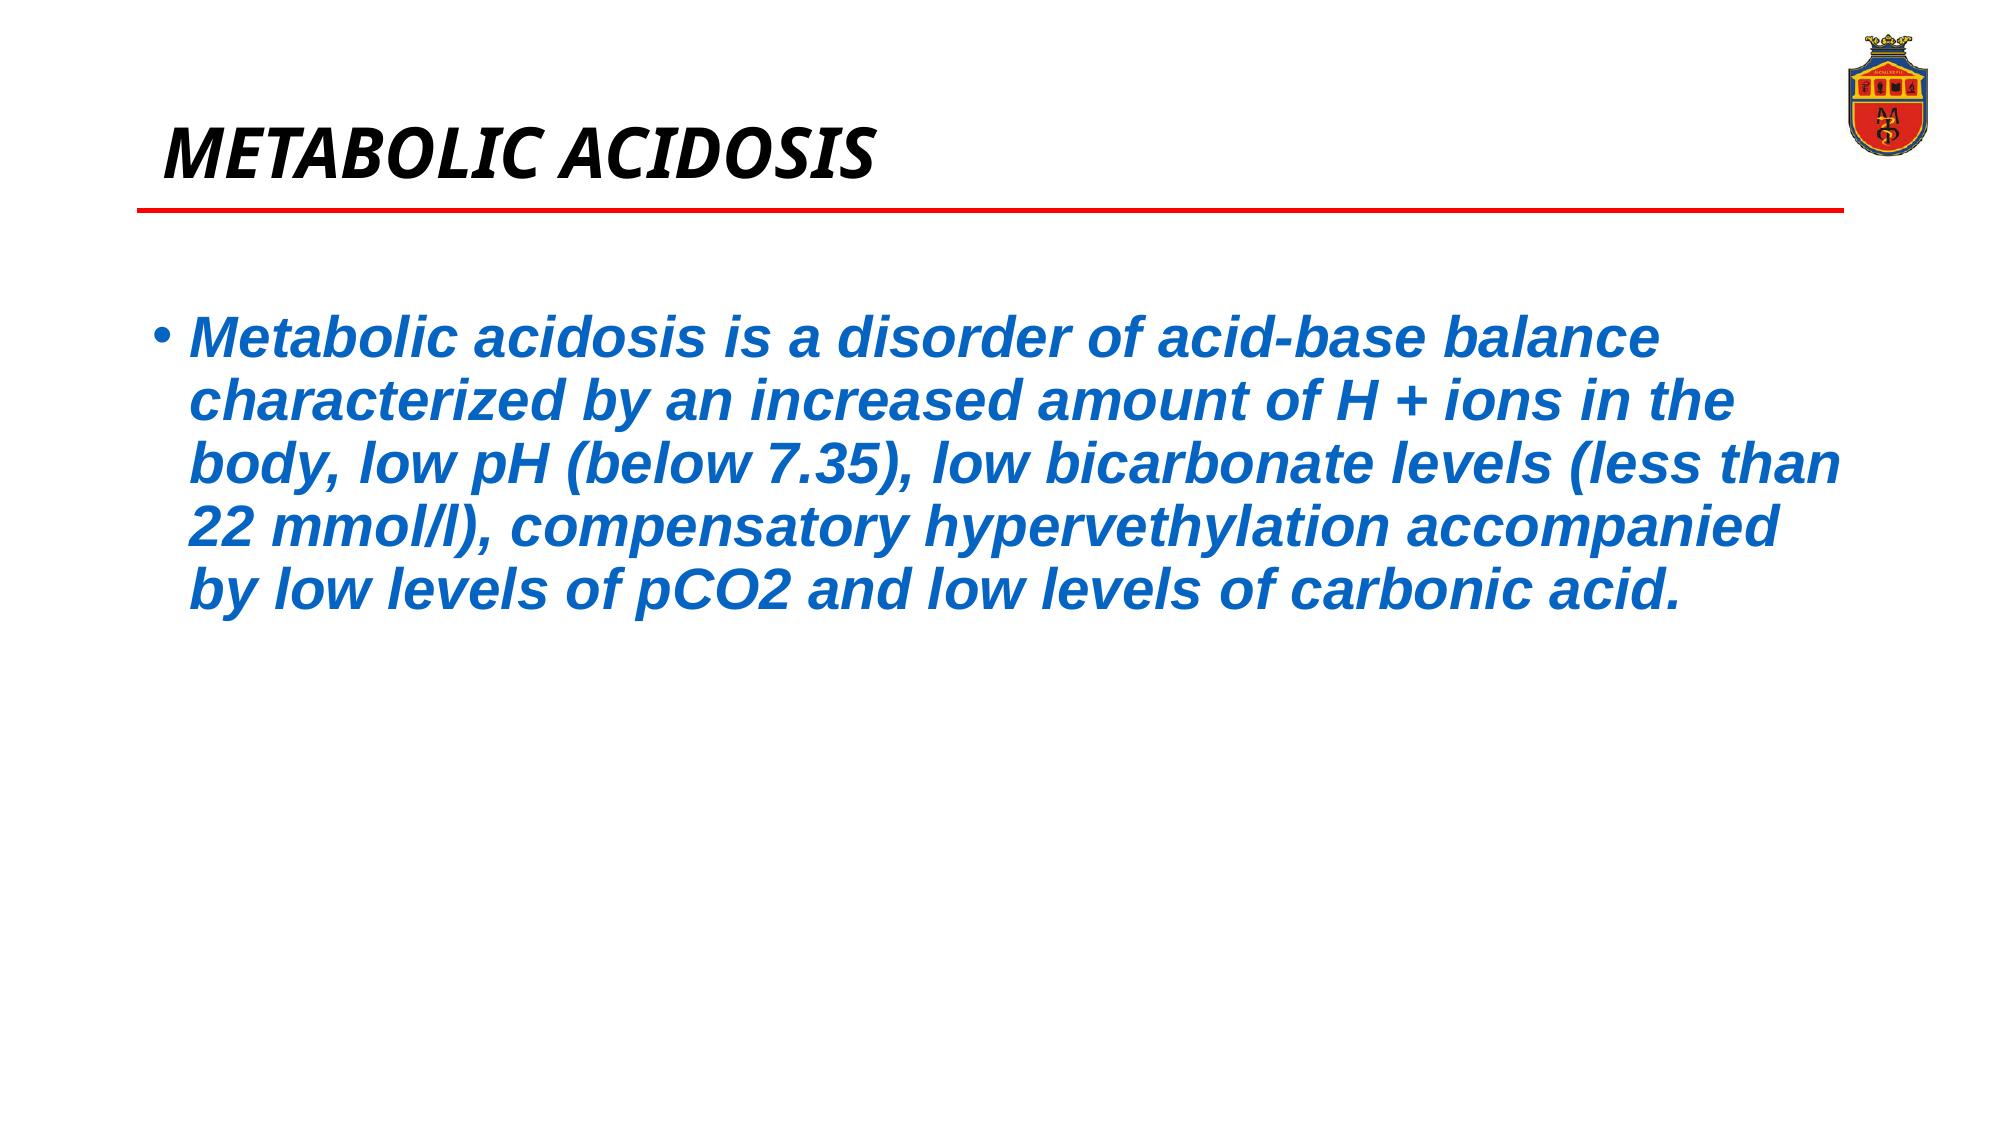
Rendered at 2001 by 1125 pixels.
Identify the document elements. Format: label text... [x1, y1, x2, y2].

picture [1794, 16, 1969, 189]
title METABOLIC ACIDOSIS [147, 100, 1848, 201]
list Metabolic acidosis is a disorder of acid-base balance characterized by an increased amount of H + ions in the body, low pH (below 7.35), low bicarbonate levels (less than 22 mmol/l), compensatory hypervethylation accompanied by low levels of pCO2 and low levels of carbonic acid. [137, 299, 1863, 1014]
